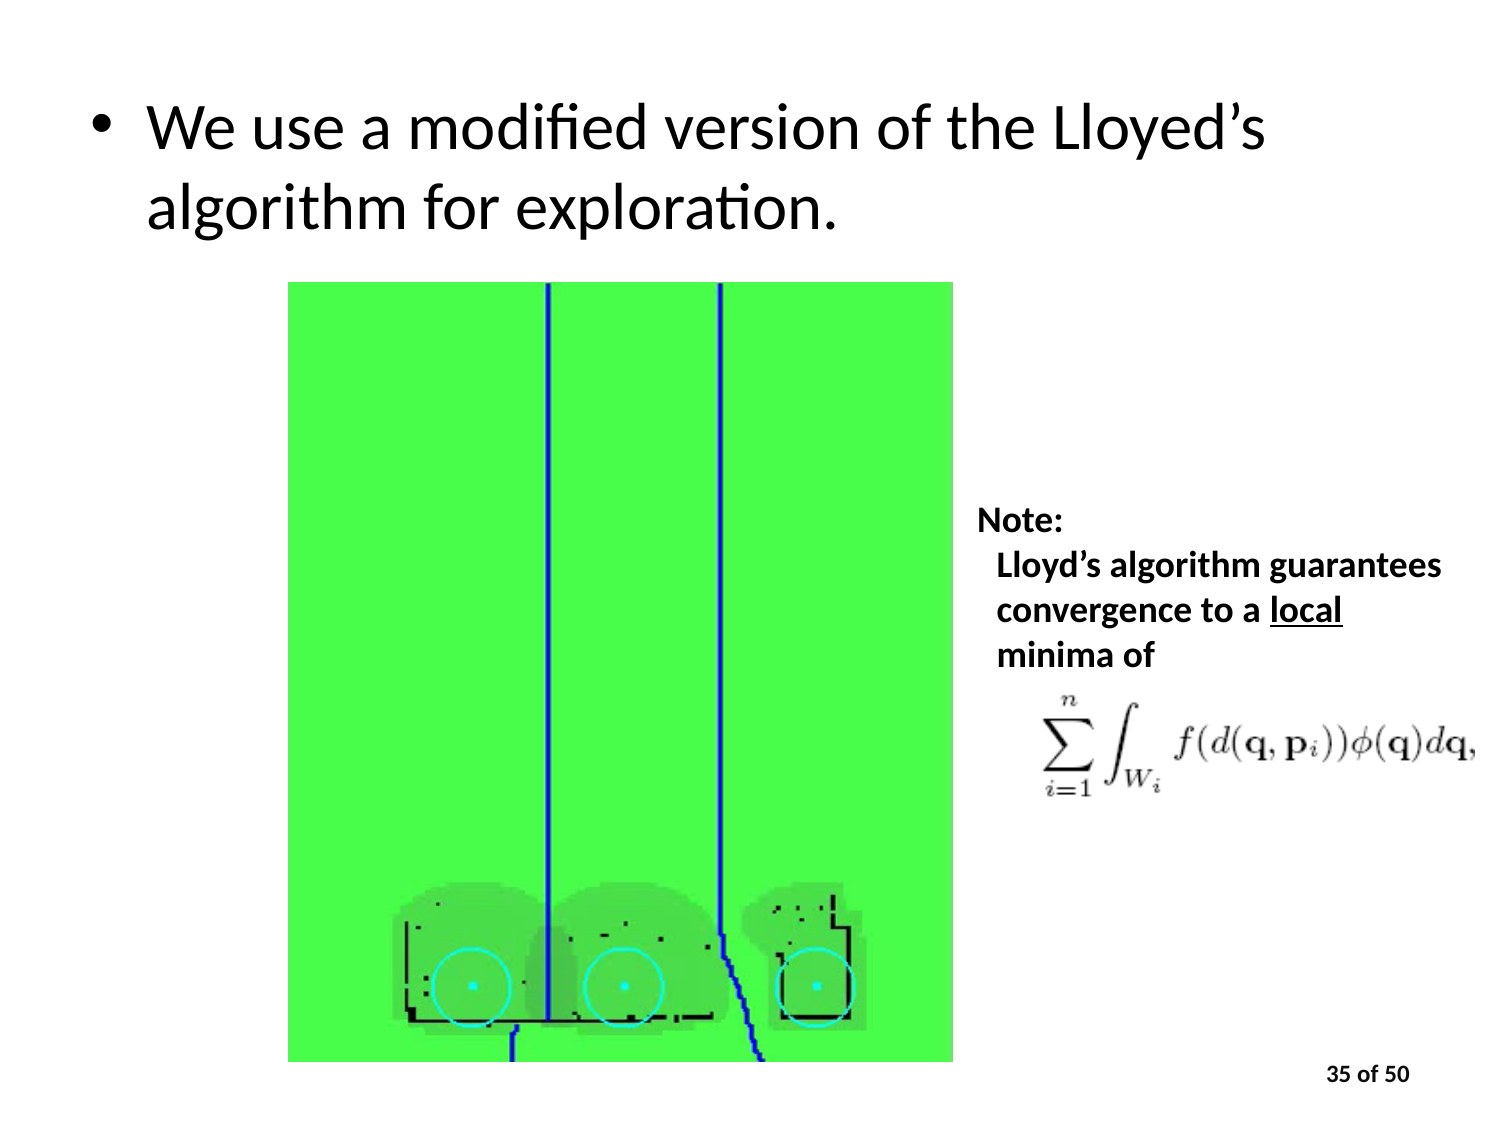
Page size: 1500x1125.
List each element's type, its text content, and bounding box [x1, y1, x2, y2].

picture [1037, 674, 1476, 813]
list We use a modified version of the Lloyed’s algorithm for exploration. [75, 75, 1425, 288]
slide_number 35 of 50 [1074, 1042, 1425, 1103]
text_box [287, 281, 954, 1063]
text_box Note: Lloyd’s algorithm guarantees convergence to a local minima of [962, 487, 1475, 683]
